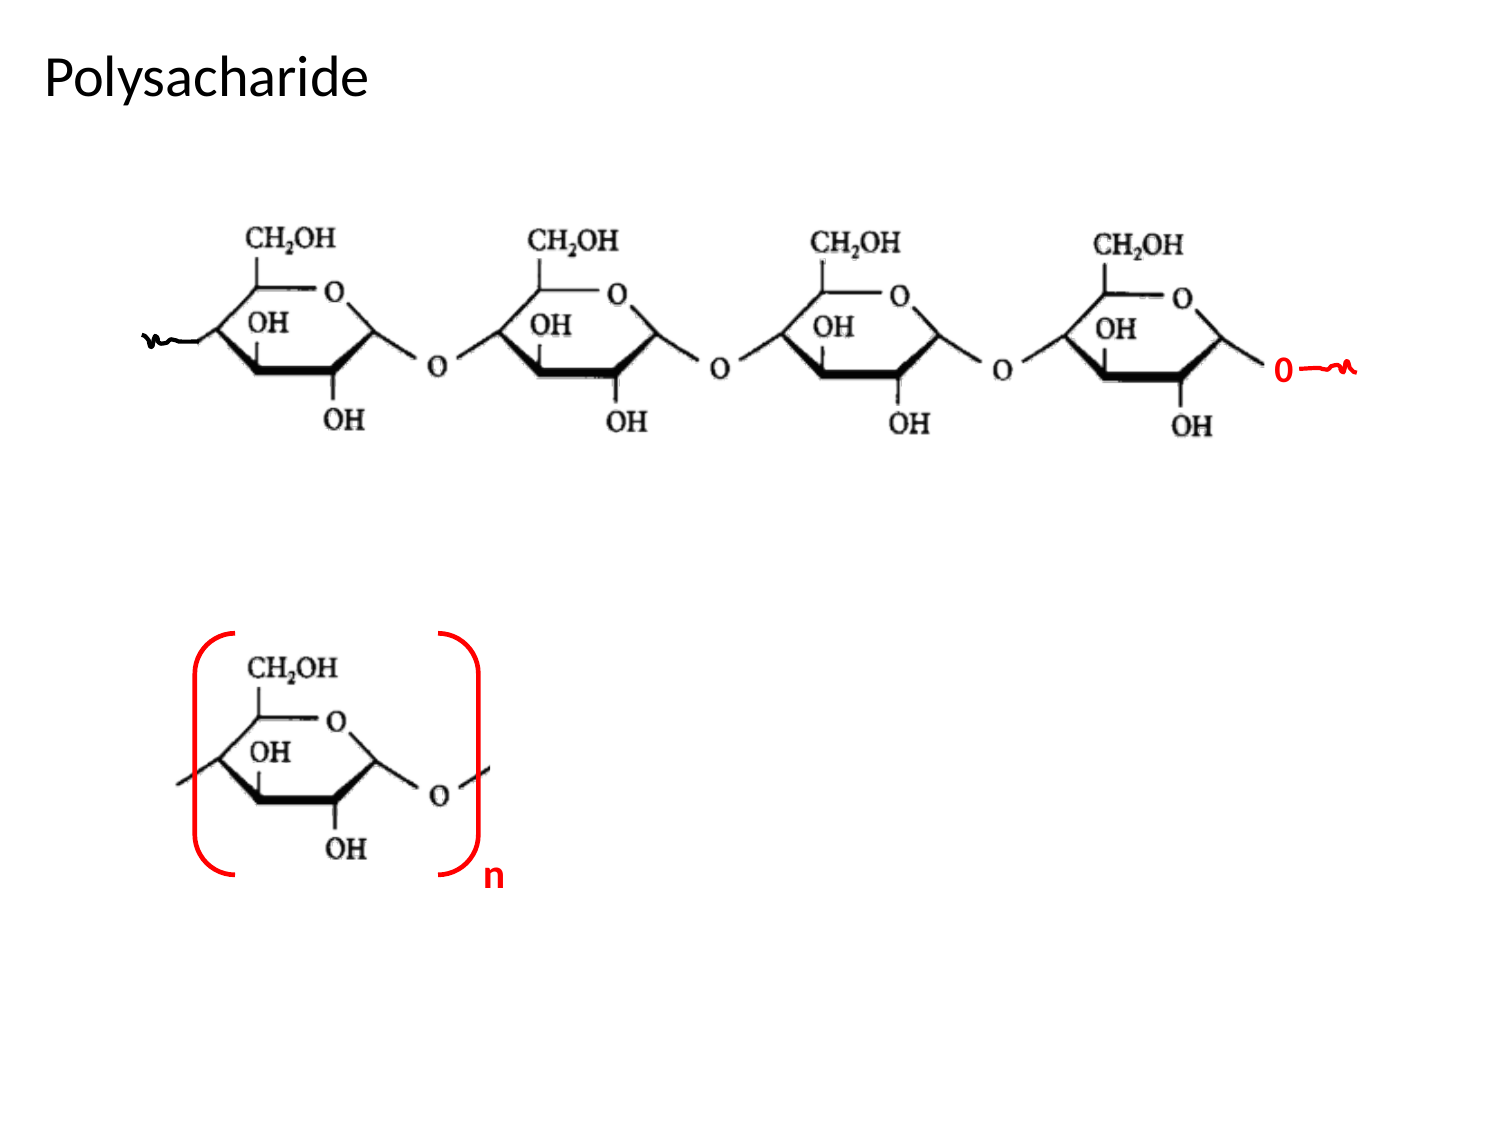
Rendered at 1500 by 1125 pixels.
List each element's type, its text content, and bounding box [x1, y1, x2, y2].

text_box 0 [1269, 337, 1437, 398]
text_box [141, 334, 200, 374]
picture [159, 644, 491, 876]
text_box Polysacharide [29, 30, 467, 116]
text_box [1299, 359, 1358, 375]
text_box n [459, 839, 521, 905]
text_box [207, 632, 466, 643]
picture [159, 219, 1265, 450]
